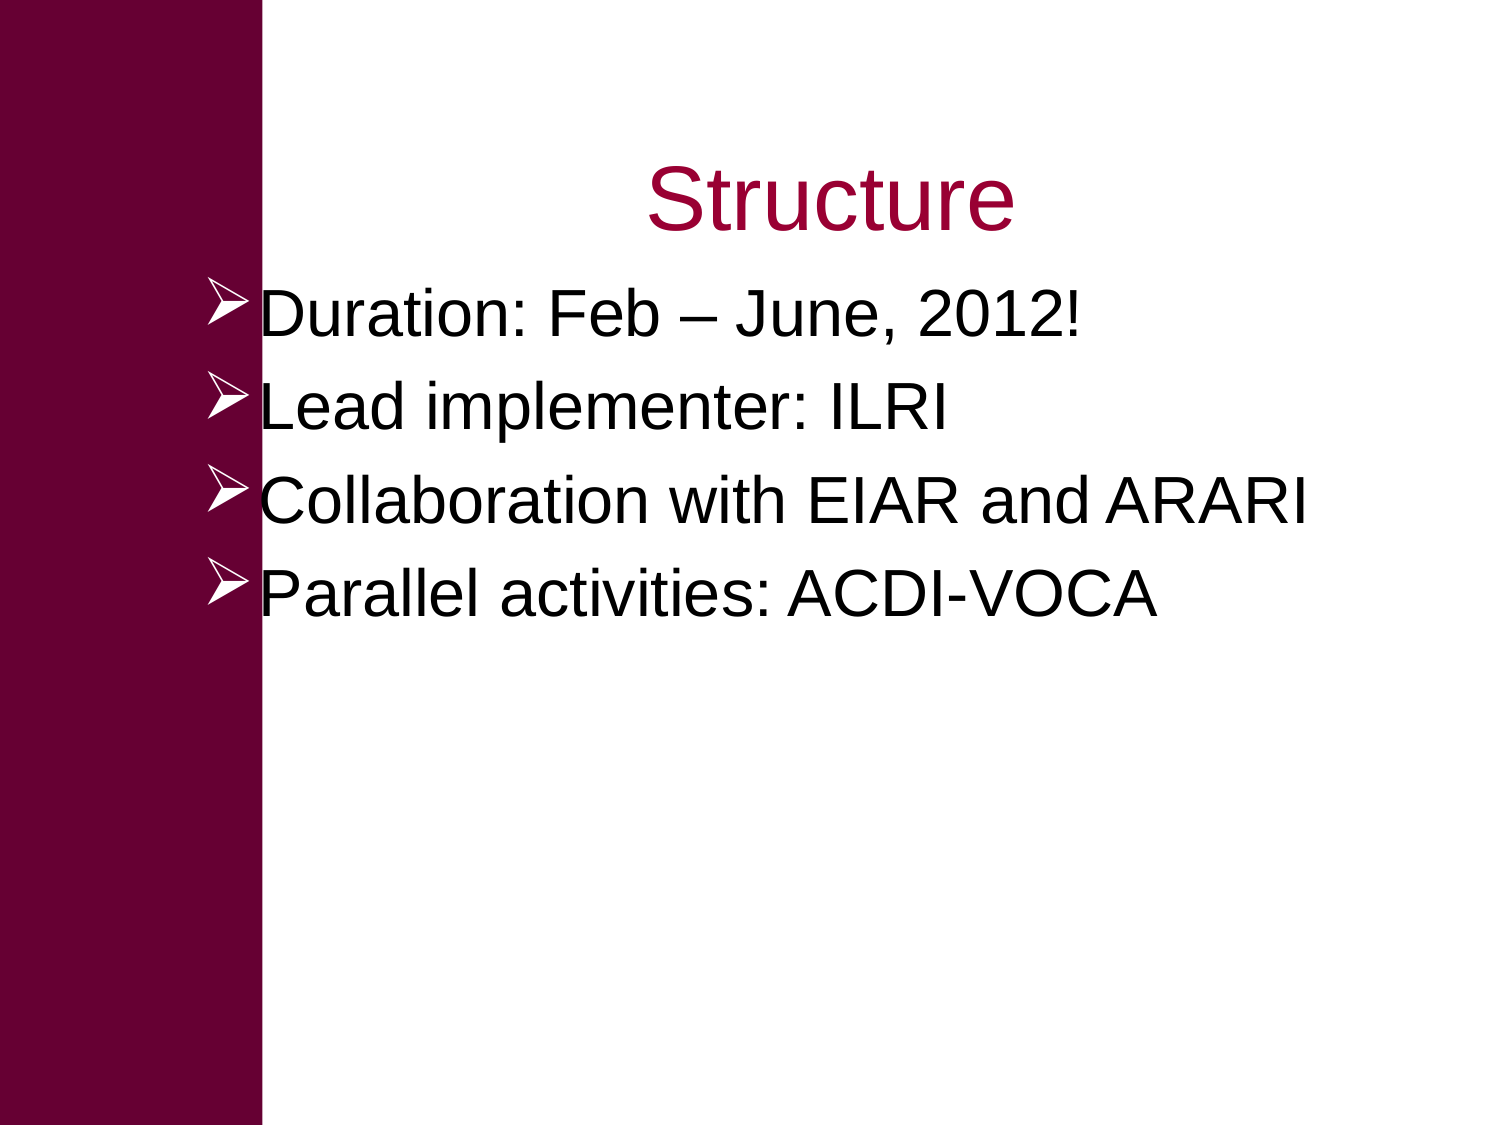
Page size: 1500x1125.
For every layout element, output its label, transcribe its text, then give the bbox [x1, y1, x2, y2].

title Structure [274, 99, 1388, 262]
list Duration: Feb – June, 2012! Lead implementer: ILRI Collaboration with EIAR and ARARI Parallel activities: ACDI-VOCA Implementation Co-ordination: ILRI (Alan) India research: ILRI (Nils) Tanzania research: CIAT (Brigitte) Additional inputs on feeds: Ben, Michael on value chains/ economic assessment: Ayele? on Tz dairy scene and wider issues: Amos [187, 262, 1476, 938]
